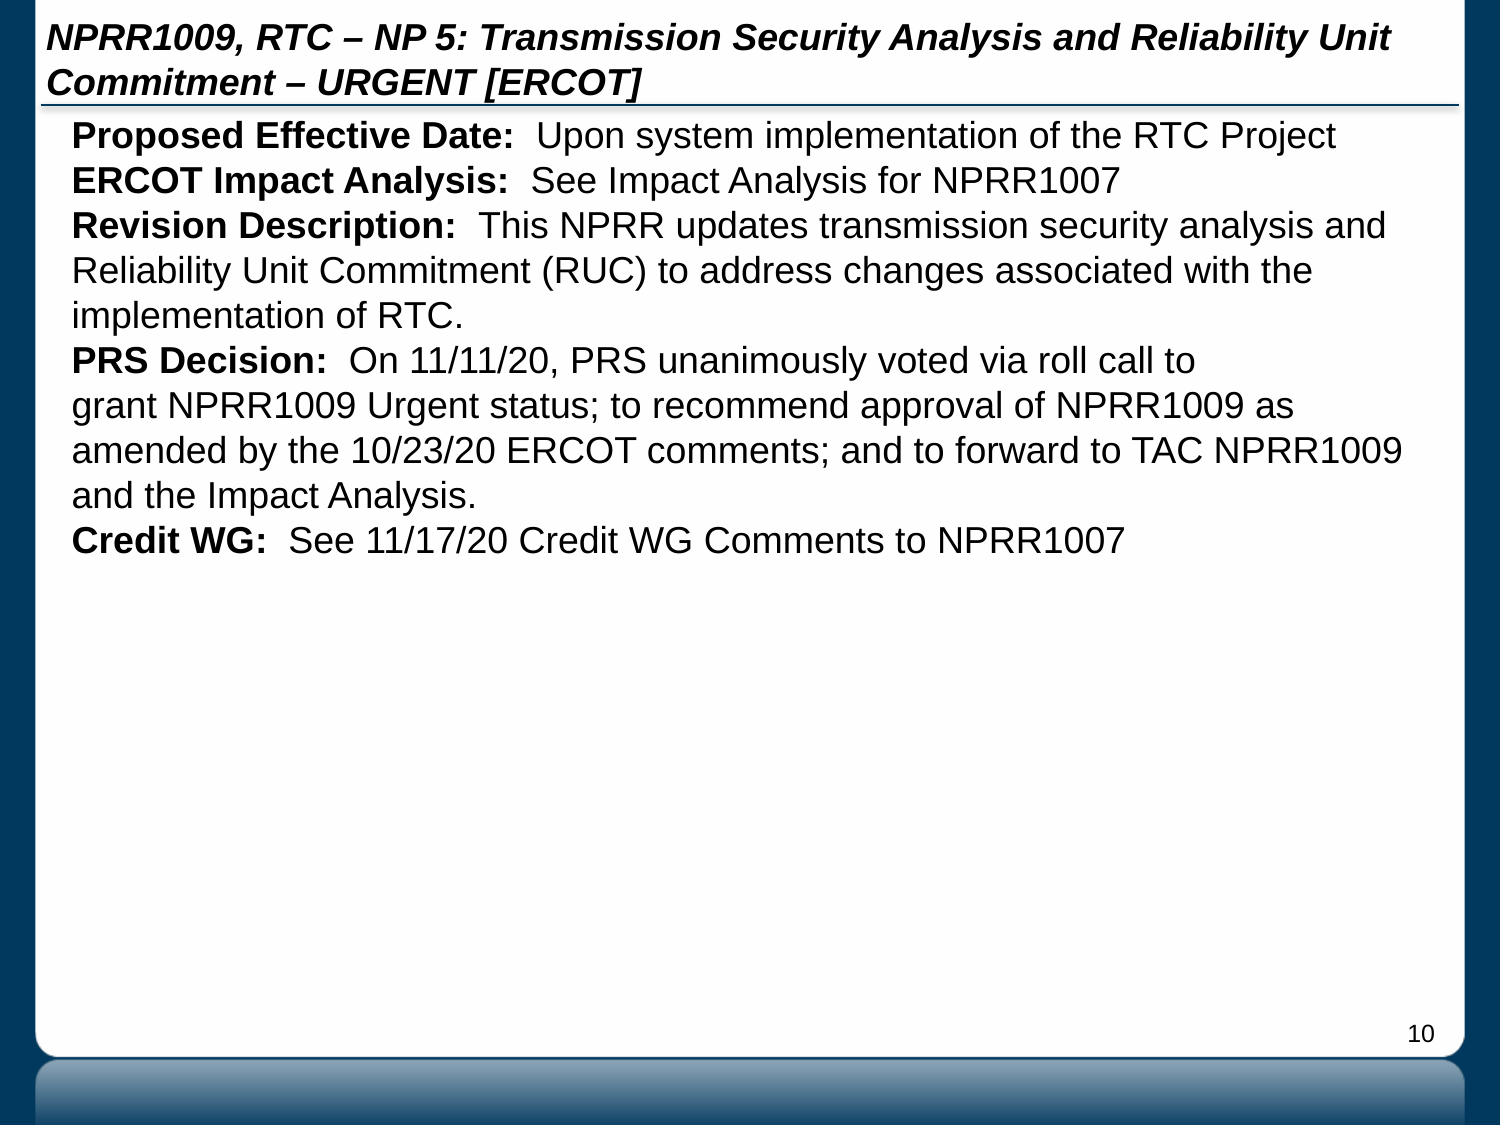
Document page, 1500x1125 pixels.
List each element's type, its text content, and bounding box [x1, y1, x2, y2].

title NPRR1009, RTC – NP 5: Transmission Security Analysis and Reliability Unit Commitment – URGENT [ERCOT] [31, 20, 1464, 97]
text_box Proposed Effective Date: Upon system implementation of the RTC Project ERCOT Impact Analysis: See Impact Analysis for NPRR1007 Revision Description: This NPRR updates transmission security analysis and Reliability Unit Commitment (RUC) to address changes associated with the implementation of RTC. PRS Decision: On 11/11/20, PRS unanimously voted via roll call to grant NPRR1009 Urgent status; to recommend approval of NPRR1009 as amended by the 10/23/20 ERCOT comments; and to forward to TAC NPRR1009 and the Impact Analysis. Credit WG: See 11/17/20 Credit WG Comments to NPRR1007 [56, 103, 1448, 614]
picture [35, 0, 1465, 1125]
